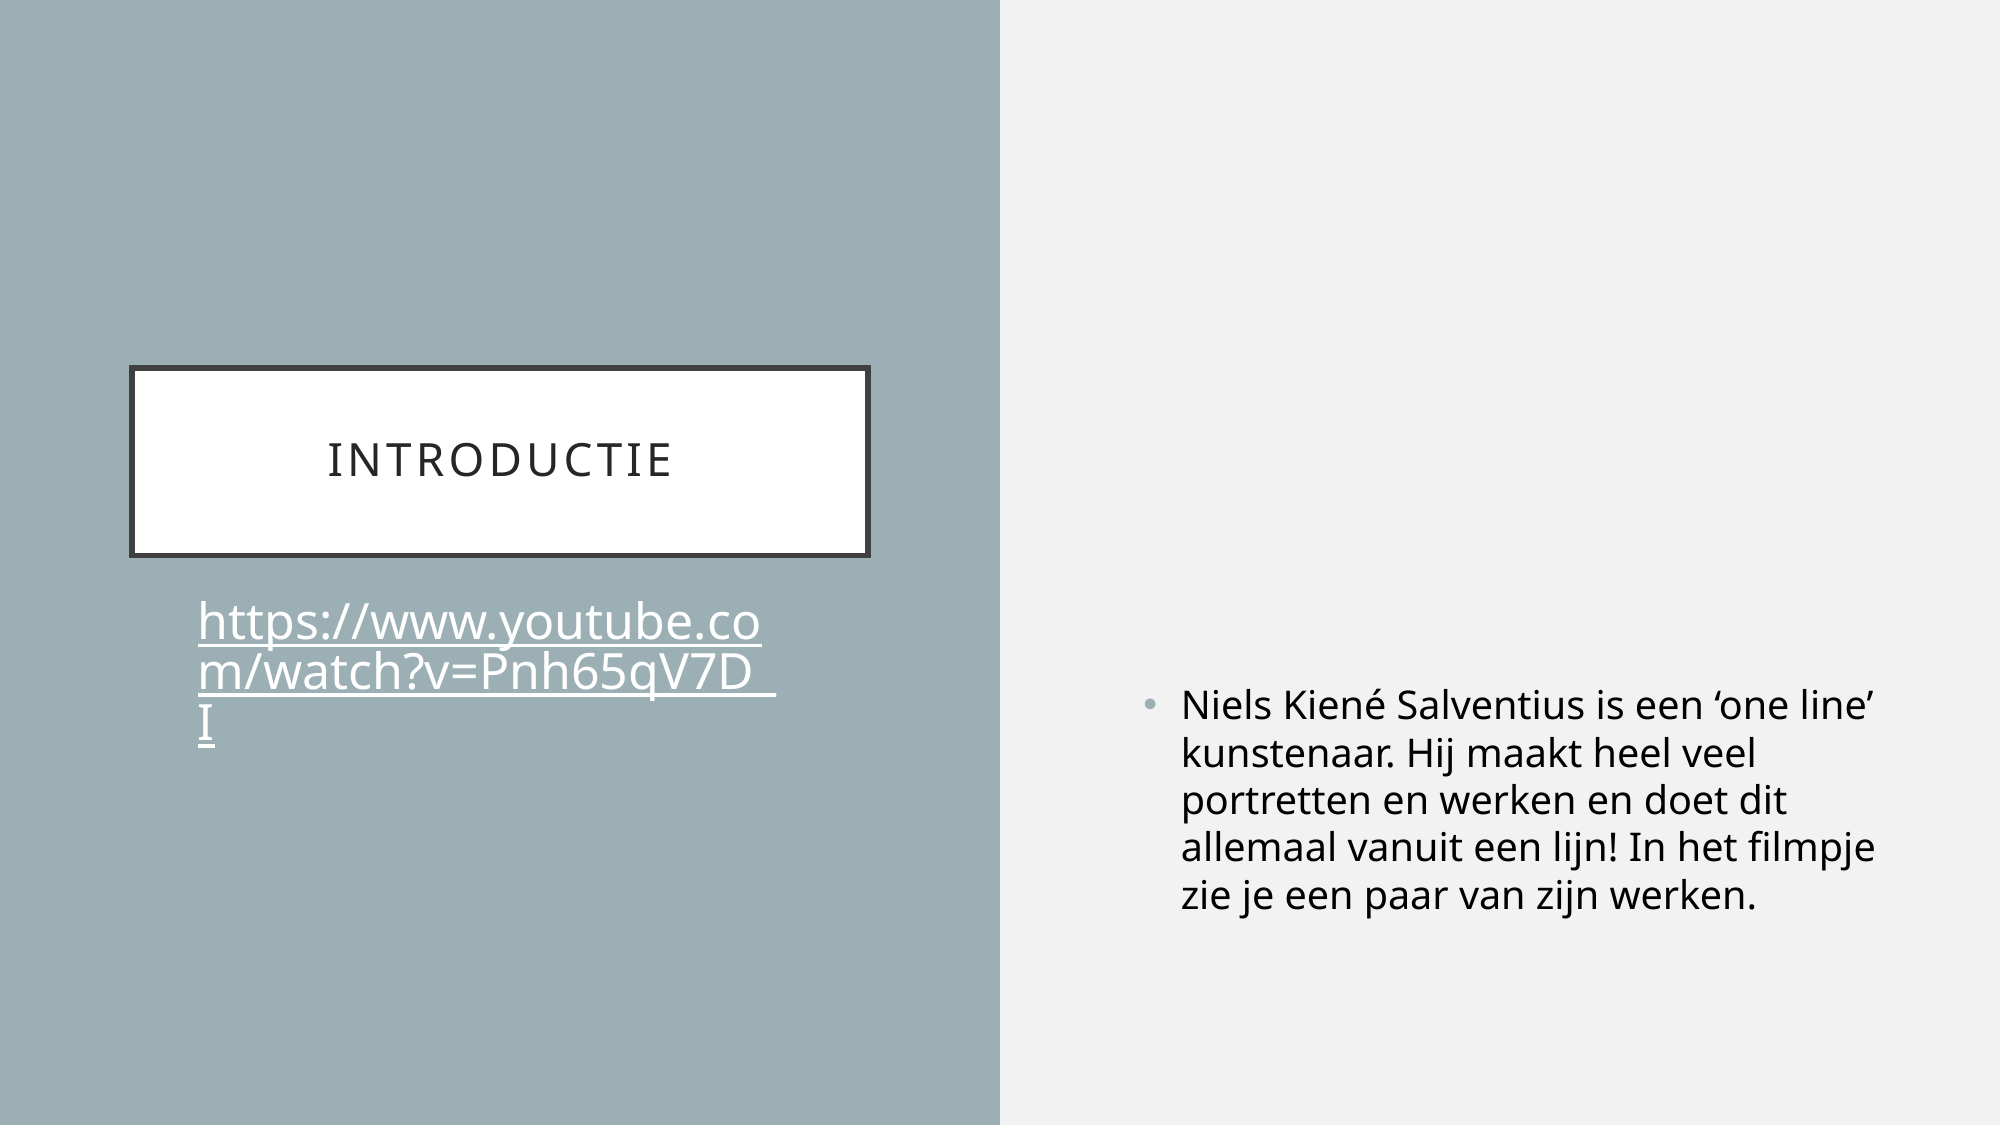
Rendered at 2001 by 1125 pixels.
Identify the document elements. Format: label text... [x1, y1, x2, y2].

title Introductie [129, 365, 871, 558]
list Niels Kiené Salventius is een ‘one line’ kunstenaar. Hij maakt heel veel portretten en werken en doet dit allemaal vanuit een lijn! In het filmpje zie je een paar van zijn werken. [1128, 672, 1919, 943]
list https://www.youtube.com/watch?v=Pnh65qV7D_I [183, 582, 806, 943]
